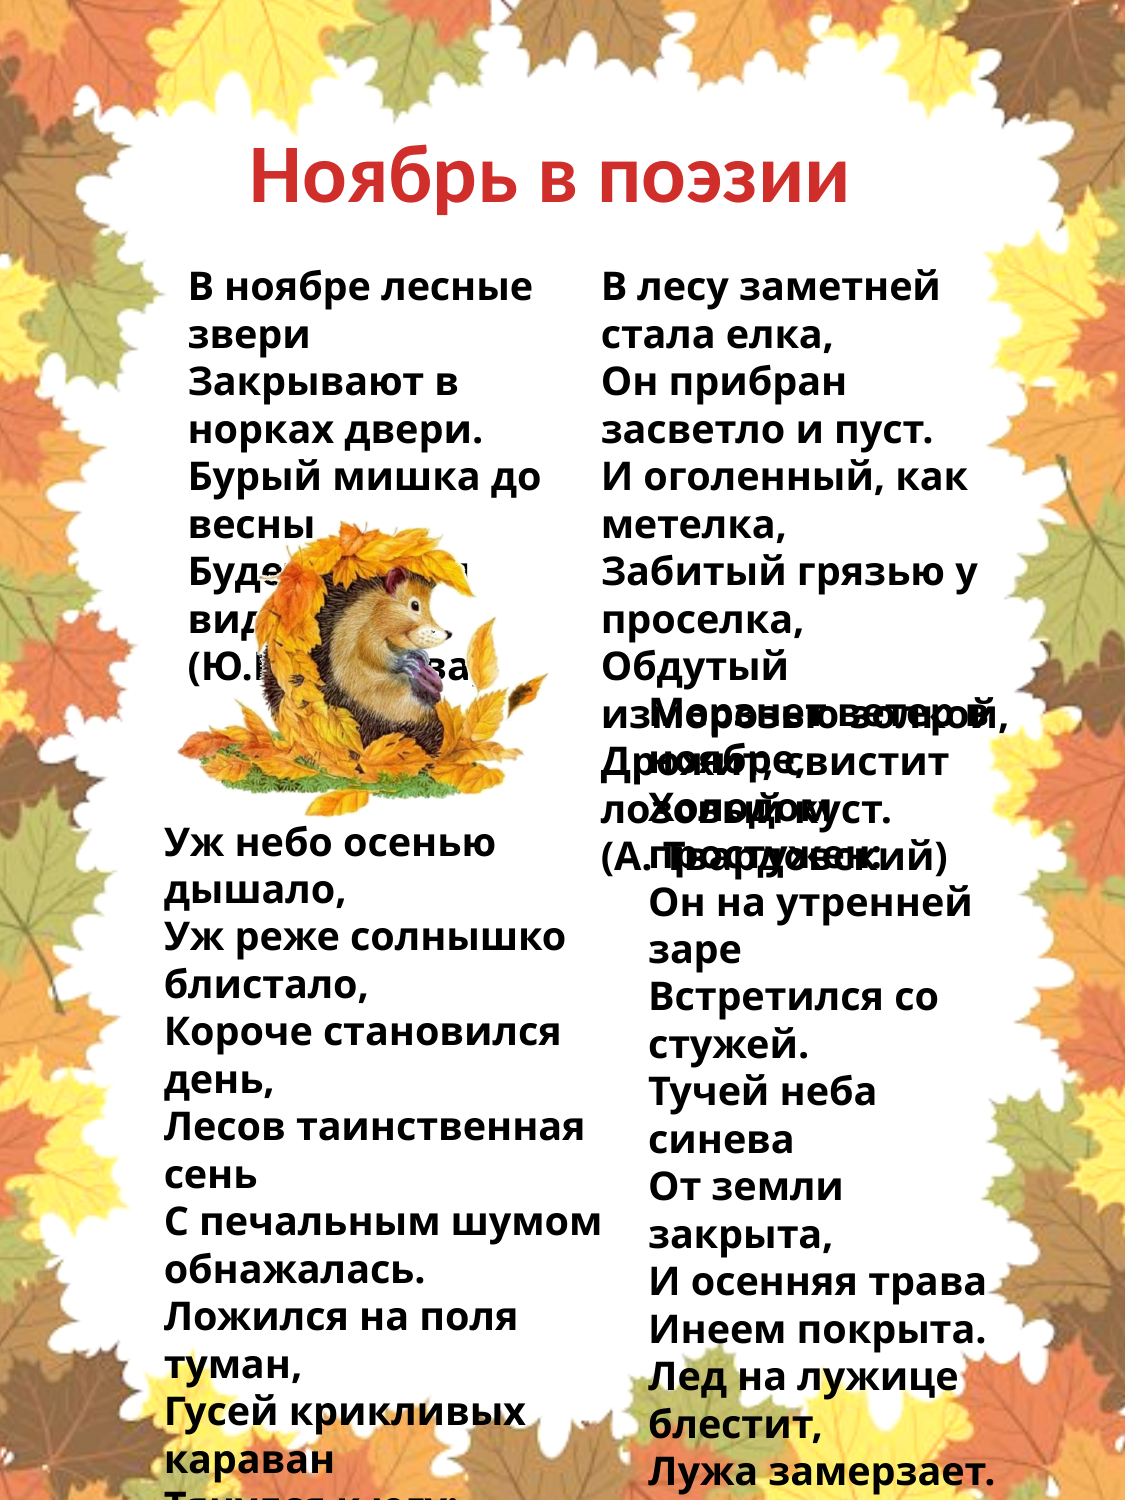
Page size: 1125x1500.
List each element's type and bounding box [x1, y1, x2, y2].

picture [0, 0, 1125, 1500]
text_box [148, 111, 1047, 1352]
